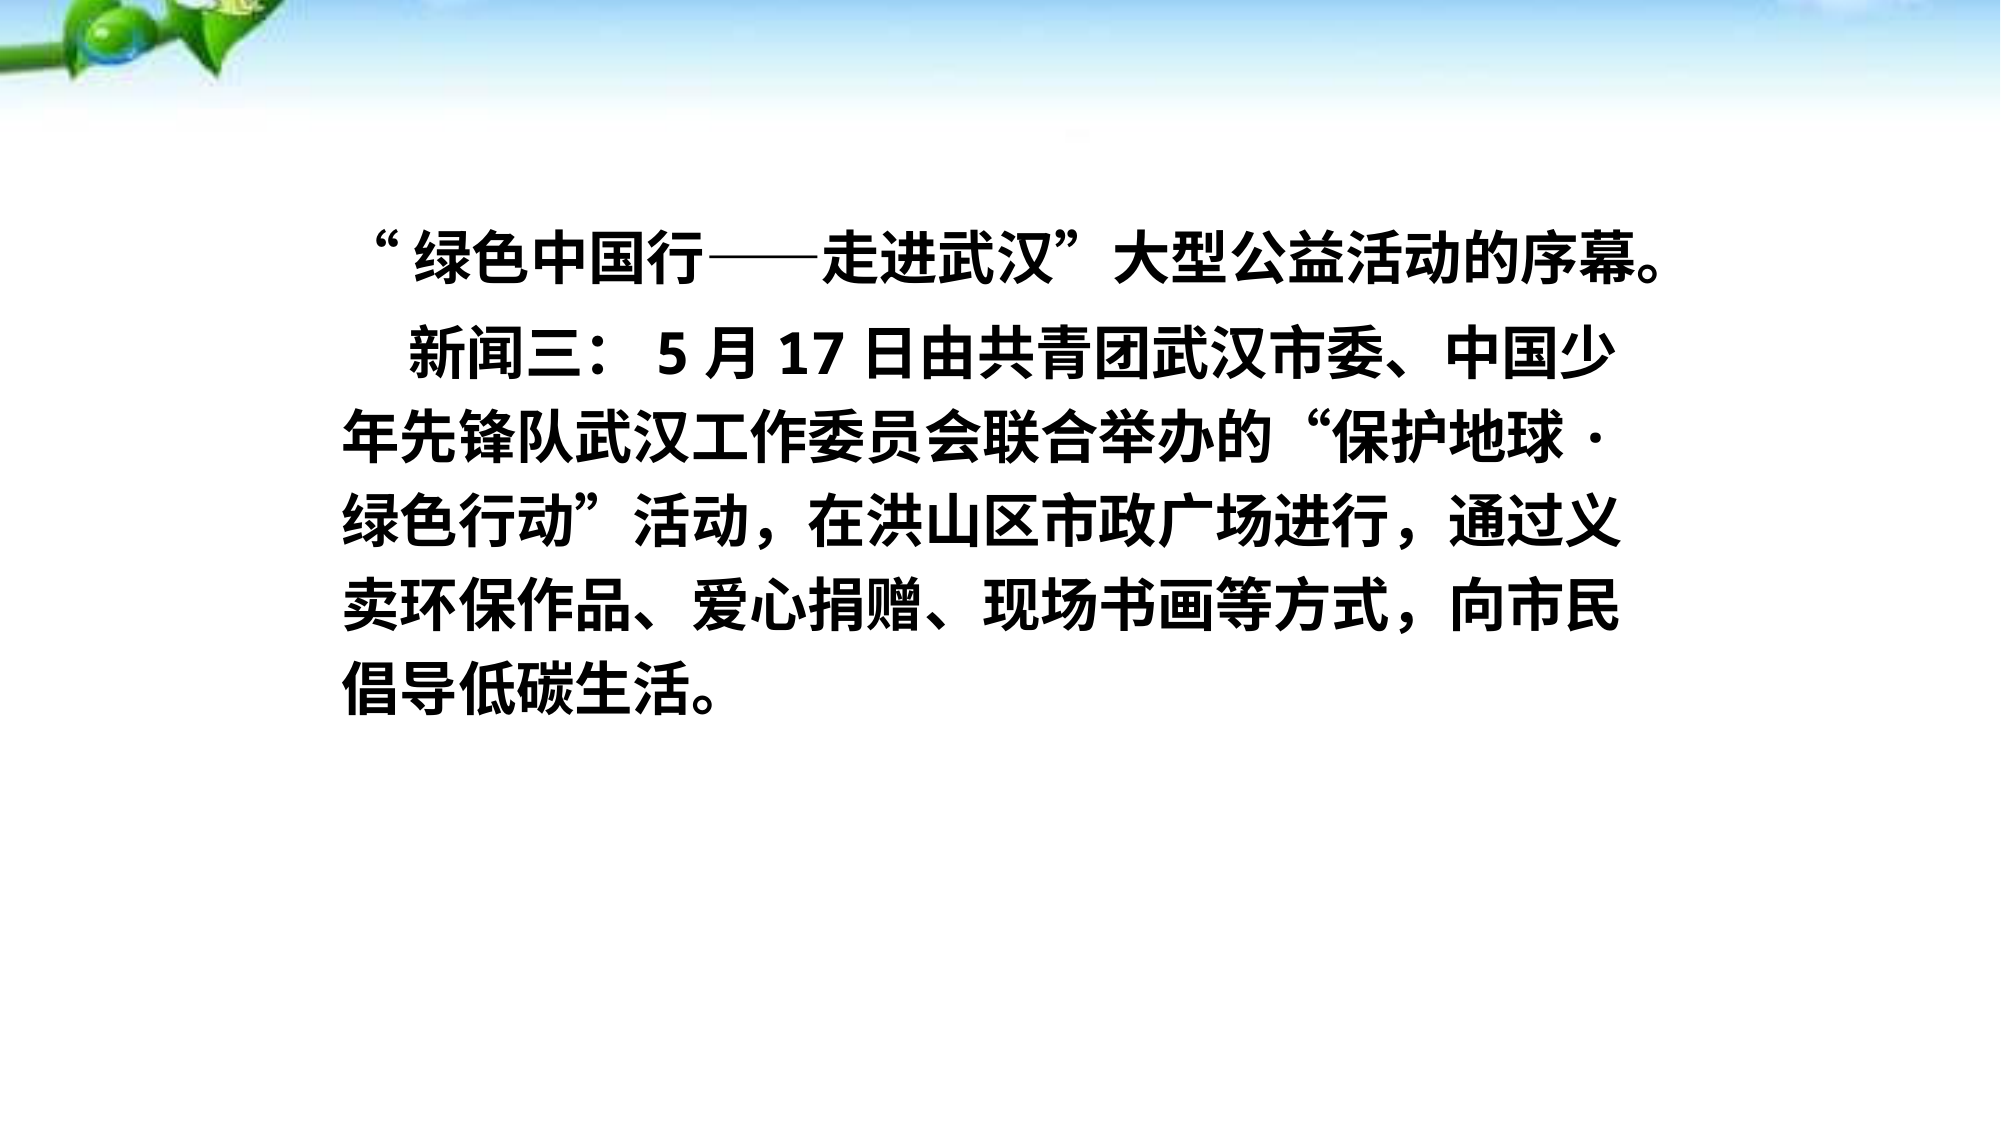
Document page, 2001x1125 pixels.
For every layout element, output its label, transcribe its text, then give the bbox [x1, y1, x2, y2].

text_box “绿色中国行——走进武汉”大型公益活动的序幕。 新闻三：5月17日由共青团武汉市委、中国少年先锋队武汉工作委员会联合举办的“保护地球·绿色行动”活动，在洪山区市政广场进行，通过义卖环保作品、爱心捐赠、现场书画等方式，向市民倡导低碳生活。 [326, 200, 1686, 730]
picture [0, 0, 2001, 1125]
